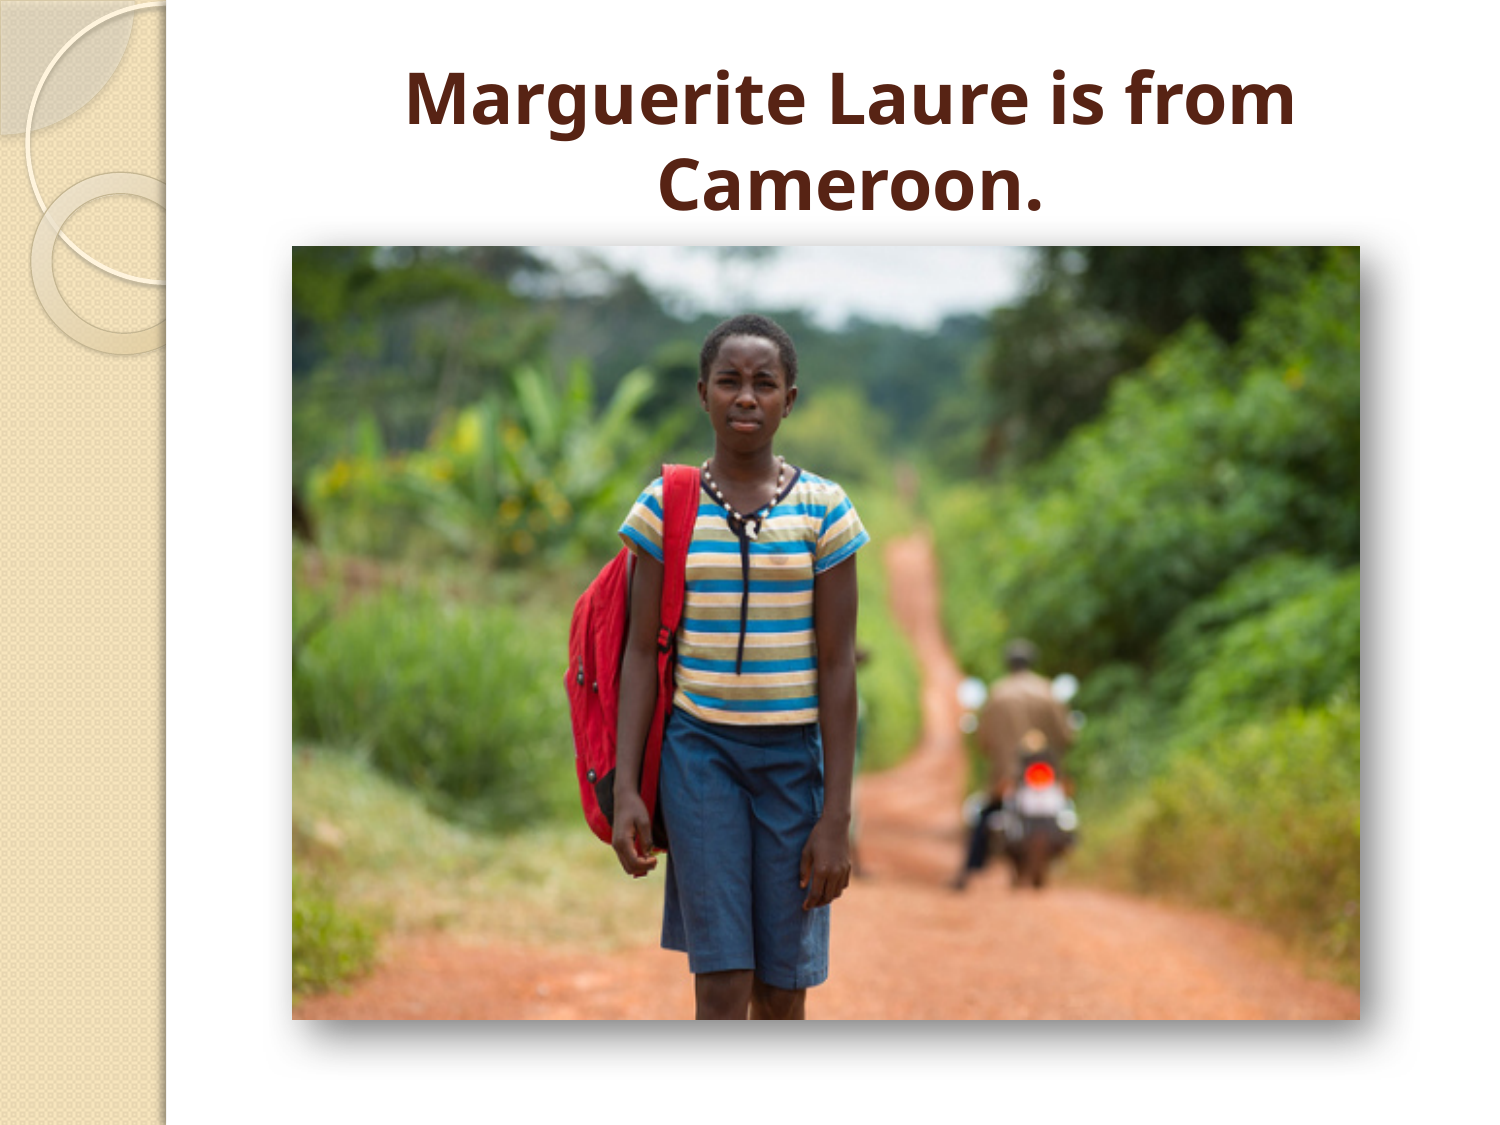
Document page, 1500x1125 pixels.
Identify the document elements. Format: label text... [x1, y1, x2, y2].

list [292, 245, 1360, 1020]
title Marguerite Laure is from Cameroon. [235, 45, 1466, 233]
